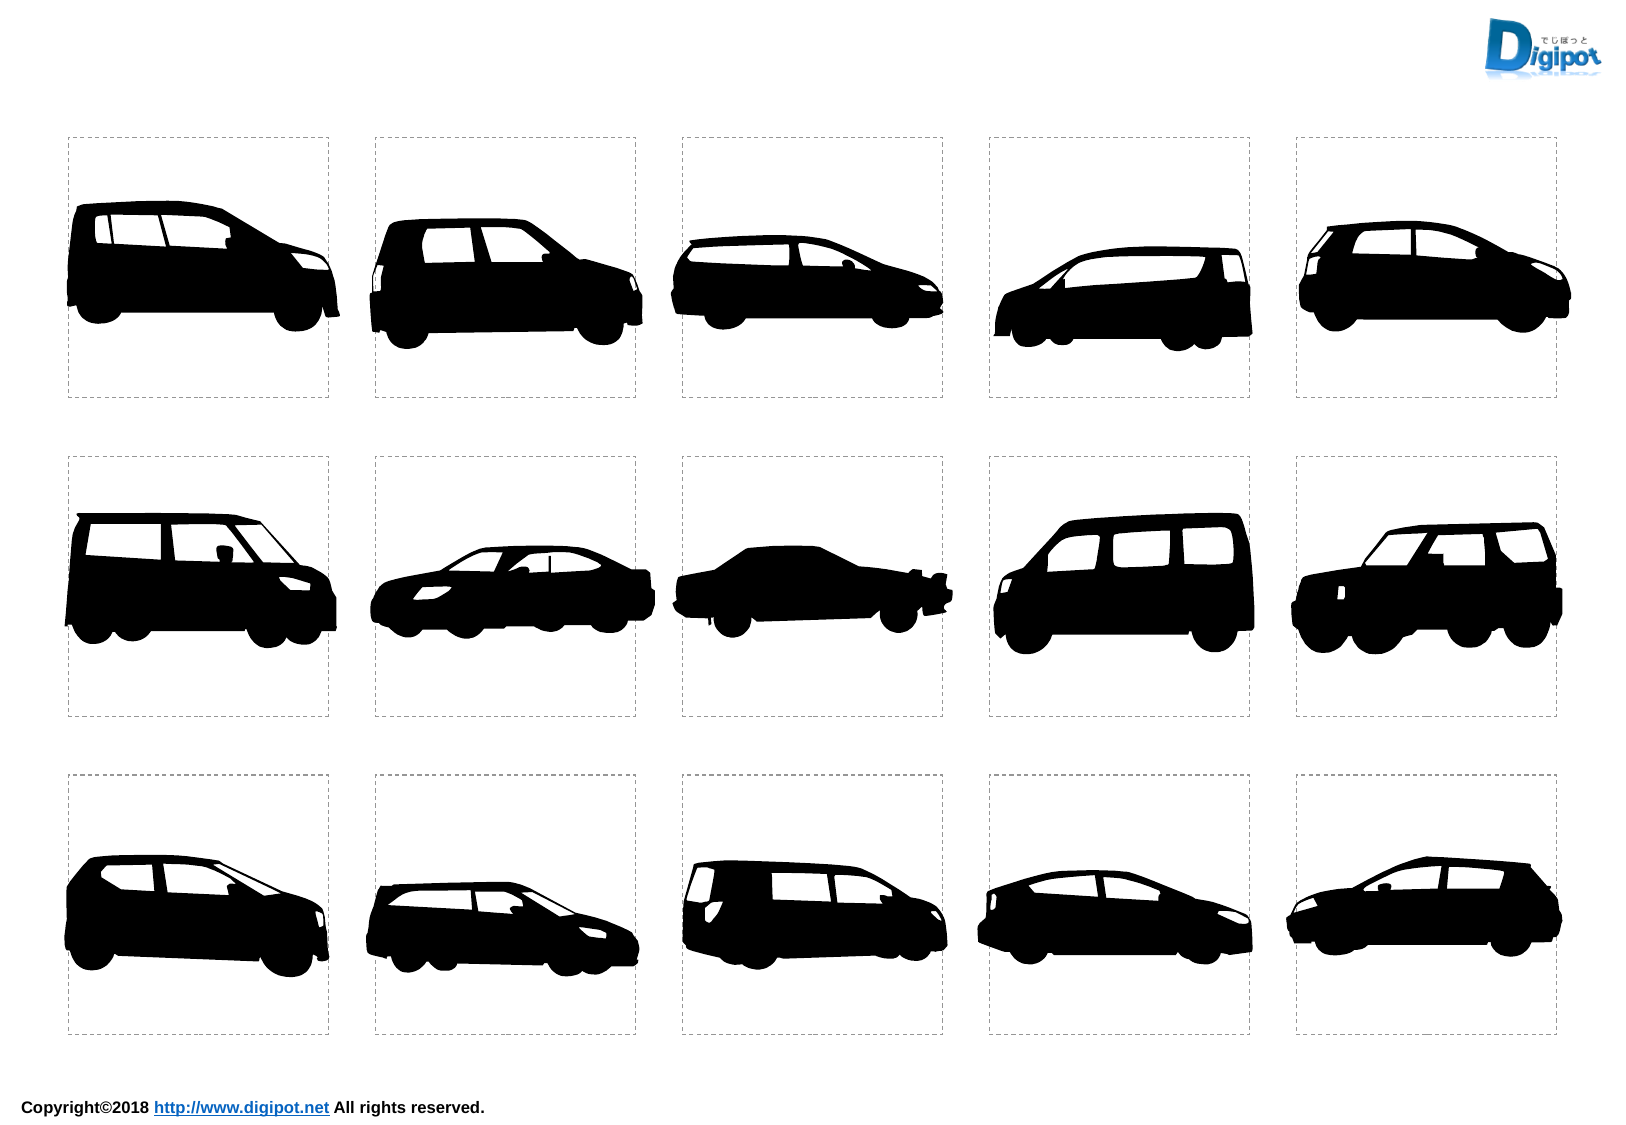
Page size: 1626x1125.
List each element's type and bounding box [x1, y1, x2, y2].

text_box [64, 512, 337, 649]
text_box [369, 218, 643, 349]
text_box [672, 545, 953, 638]
text_box [370, 545, 655, 639]
text_box [977, 870, 1253, 965]
text_box [64, 854, 330, 978]
text_box [1286, 856, 1563, 957]
text_box [366, 881, 640, 977]
text_box [993, 512, 1255, 655]
picture [1485, 18, 1602, 82]
text_box [670, 235, 944, 330]
text_box [1291, 522, 1563, 655]
text_box [682, 860, 948, 970]
text_box [66, 200, 340, 332]
text_box [1298, 220, 1572, 333]
text_box [993, 246, 1253, 352]
